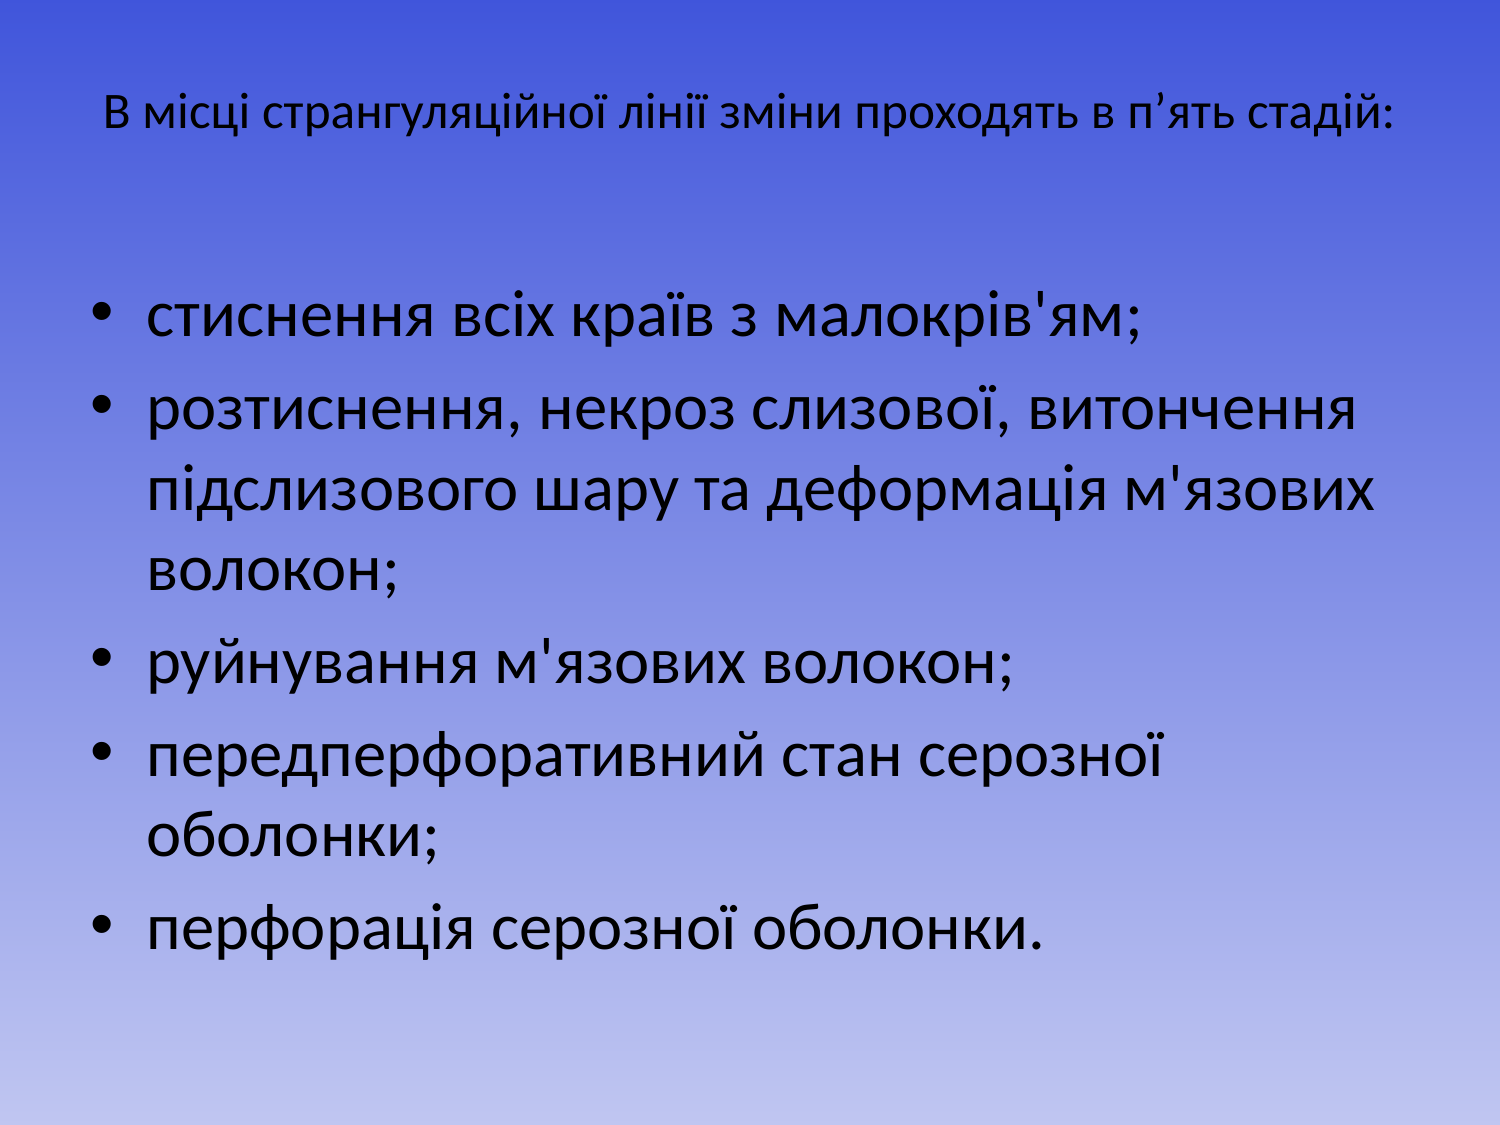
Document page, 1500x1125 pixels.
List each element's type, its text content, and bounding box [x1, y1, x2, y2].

title В місці странгуляційної лінії зміни проходять в п’ять стадій: [75, 45, 1425, 233]
list стиснення всіх країв з малокрів'ям; розтиснення, некроз слизової, витончення підслизового шару та деформація м'язових волокон; руйнування м'язових волокон; передперфоративний стан серозної оболонки; перфорація серозної оболонки. [75, 262, 1425, 1005]
